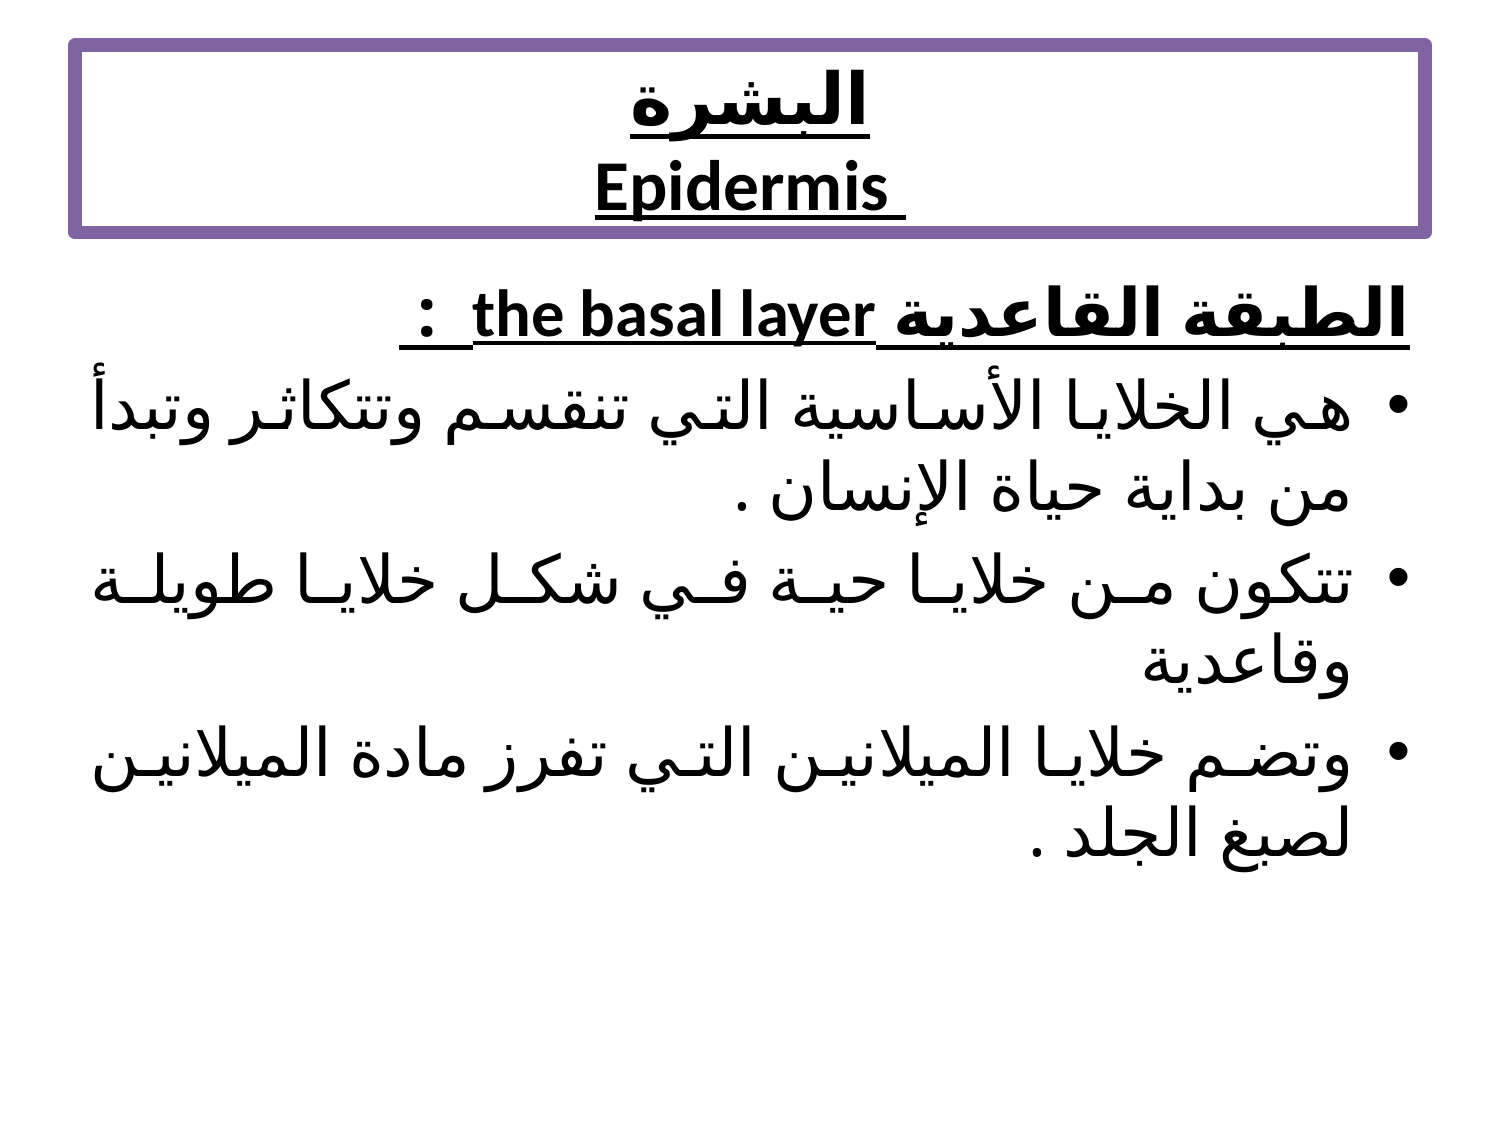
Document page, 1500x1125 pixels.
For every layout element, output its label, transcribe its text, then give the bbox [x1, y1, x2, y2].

title البشرة Epidermis [75, 45, 1425, 233]
list الطبقة القاعدية the basal layer : هي الخلايا الأساسية التي تنقسم وتتكاثر وتبدأ من بداية حياة الإنسان . تتكون من خلايا حية في شكل خلايا طويلة وقاعدية وتضم خلايا الميلانين التي تفرز مادة الميلانين لصبغ الجلد . [75, 262, 1425, 1005]
